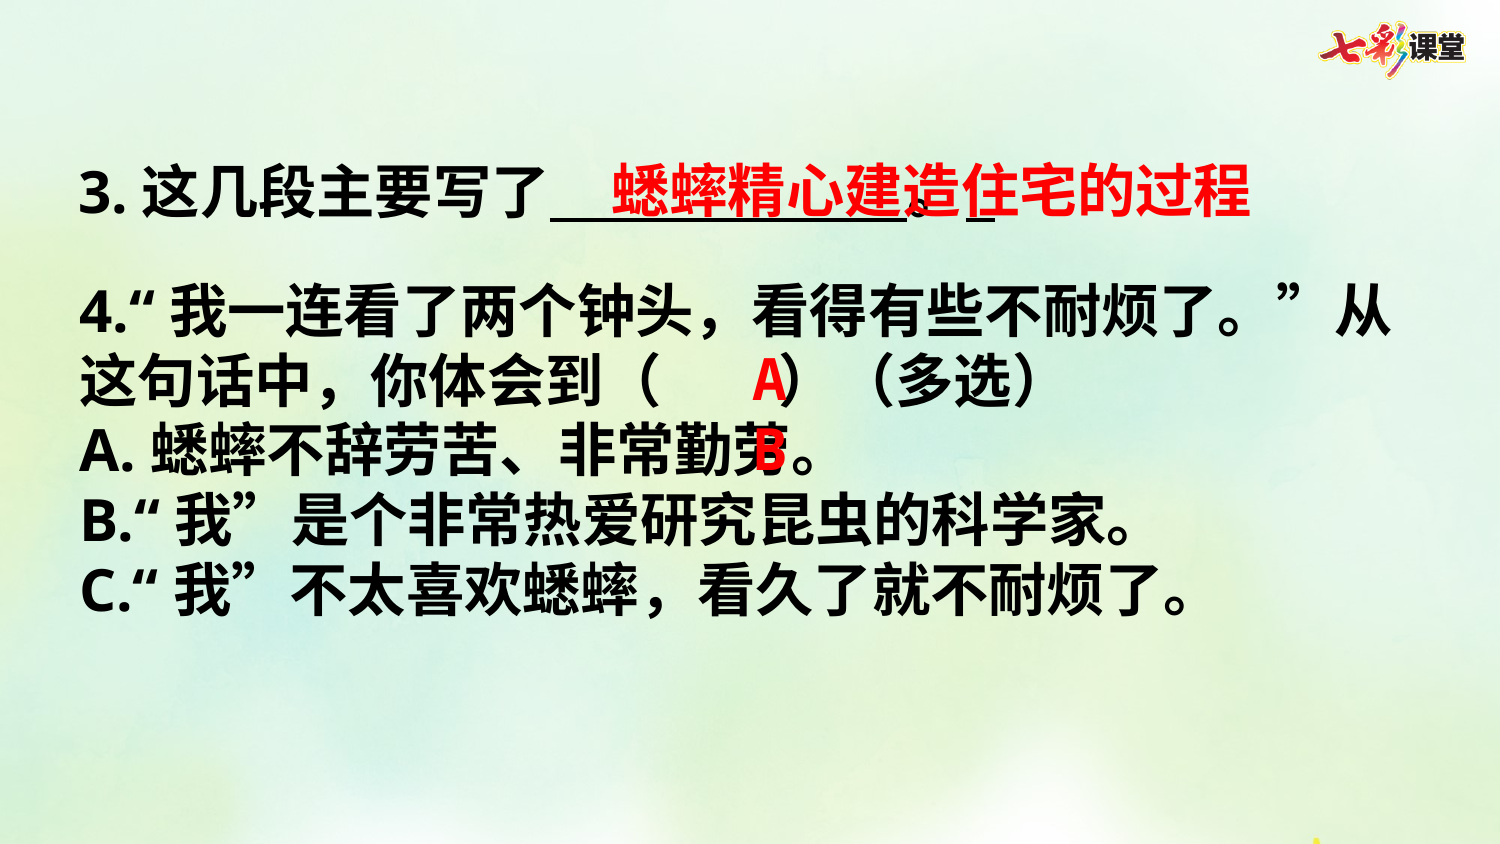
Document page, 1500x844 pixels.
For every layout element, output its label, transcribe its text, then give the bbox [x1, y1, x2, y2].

text_box AB [738, 334, 833, 490]
picture [0, 0, 1500, 844]
text_box 3.这几段主要写了 。 [63, 147, 1459, 233]
text_box 4.“我一连看了两个钟头，看得有些不耐烦了。”从这句话中，你体会到（ ）（多选） A.蟋蟀不辞劳苦、非常勤劳。 B.“我”是个非常热爱研究昆虫的科学家。 C.“我”不太喜欢蟋蟀，看久了就不耐烦了。 [64, 266, 1424, 631]
text_box 蟋蟀精心建造住宅的过程 [596, 147, 1306, 232]
